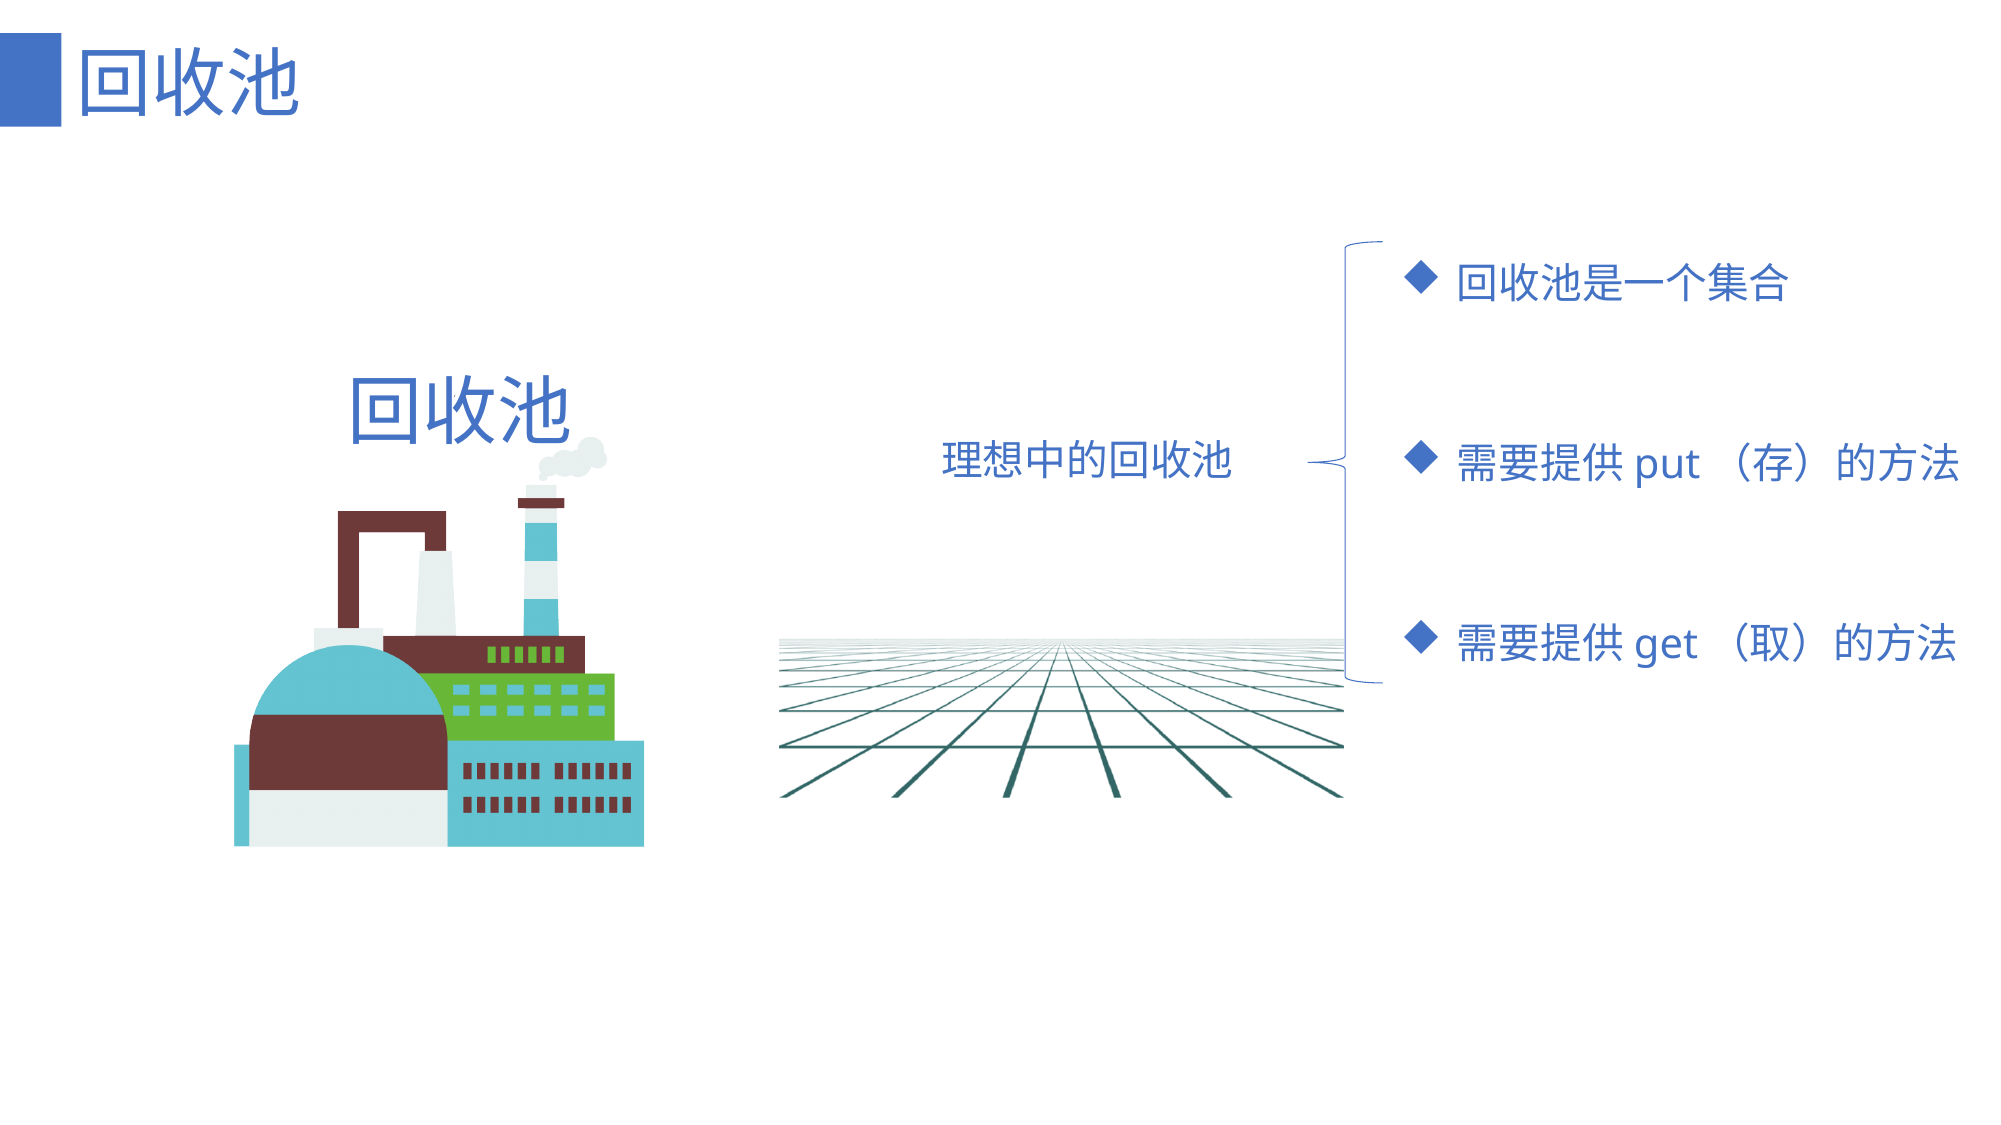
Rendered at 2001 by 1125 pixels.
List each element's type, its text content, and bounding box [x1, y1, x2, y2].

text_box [1307, 217, 2000, 803]
title 回收池 [61, 38, 1000, 134]
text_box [779, 414, 1344, 1000]
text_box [186, 366, 750, 952]
